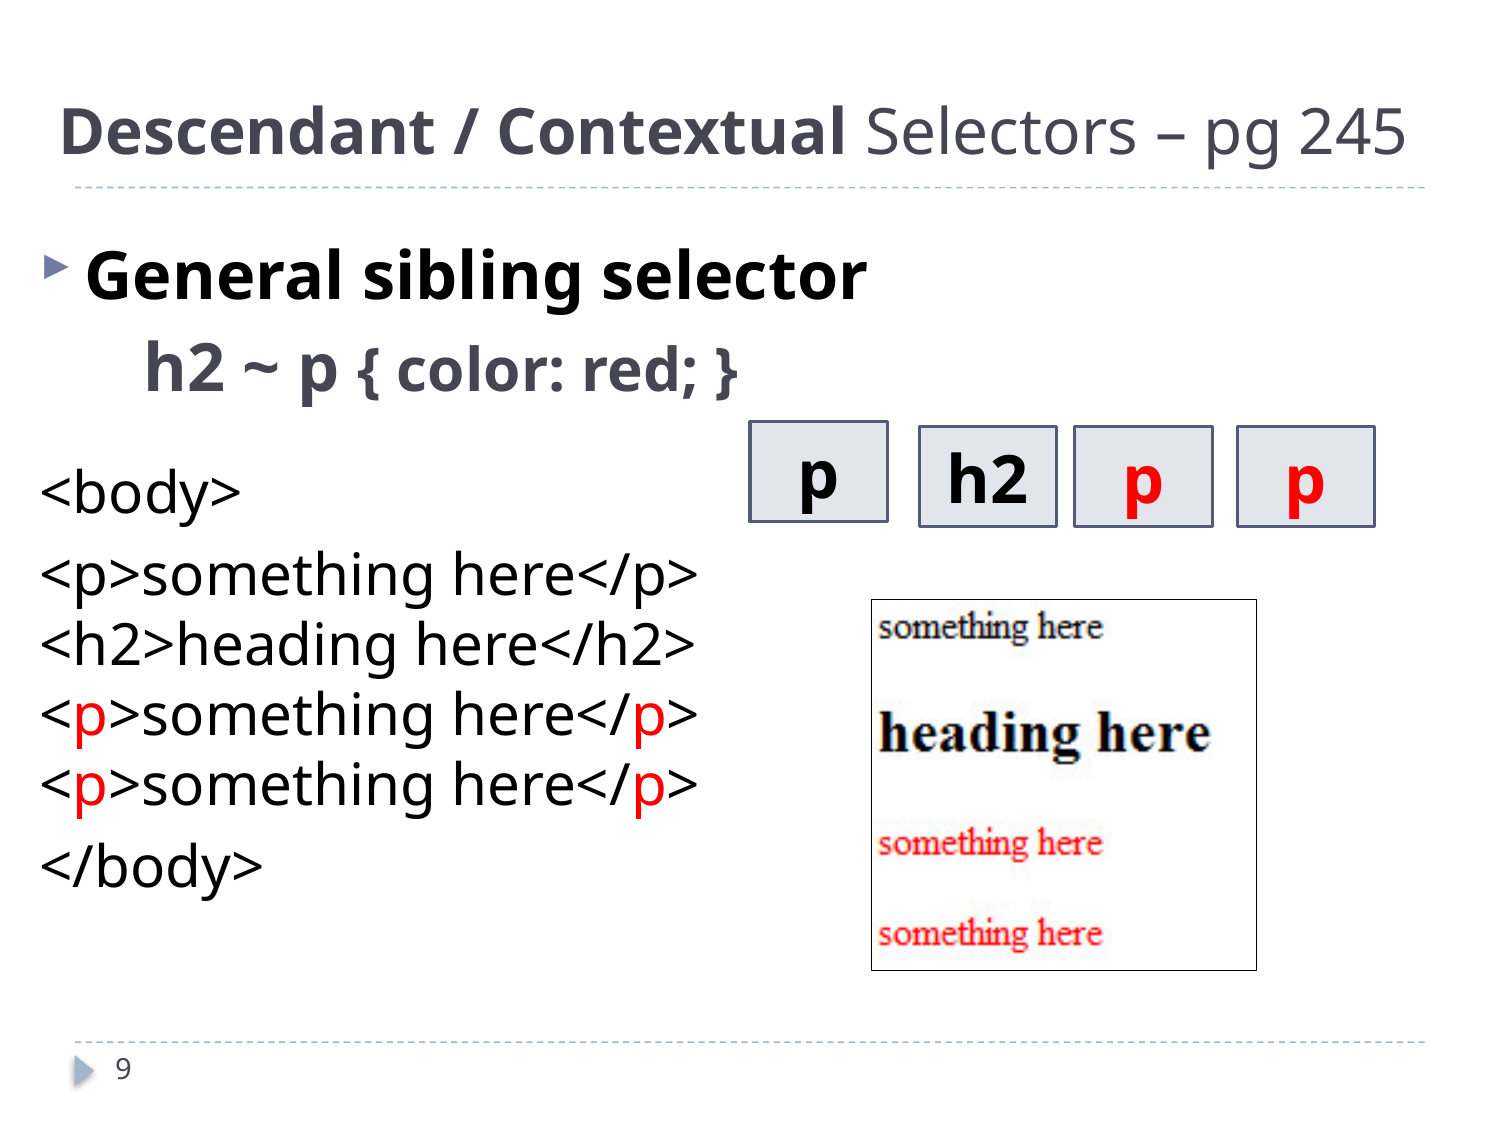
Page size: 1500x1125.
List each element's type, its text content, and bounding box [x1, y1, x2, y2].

text_box p [1236, 425, 1376, 528]
picture [870, 599, 1257, 971]
text_box h2 [918, 425, 1058, 528]
text_box p [1073, 425, 1214, 528]
title Descendant / Contextual Selectors – pg 245 [43, 12, 1457, 175]
list General sibling selector h2 ~ p { color: red; } <body> <p>something here</p> <h2>heading here</h2> <p>something here</p> <p>something here</p> </body> [24, 224, 1488, 1025]
slide_number 9 [100, 1042, 426, 1103]
text_box p [748, 420, 889, 523]
